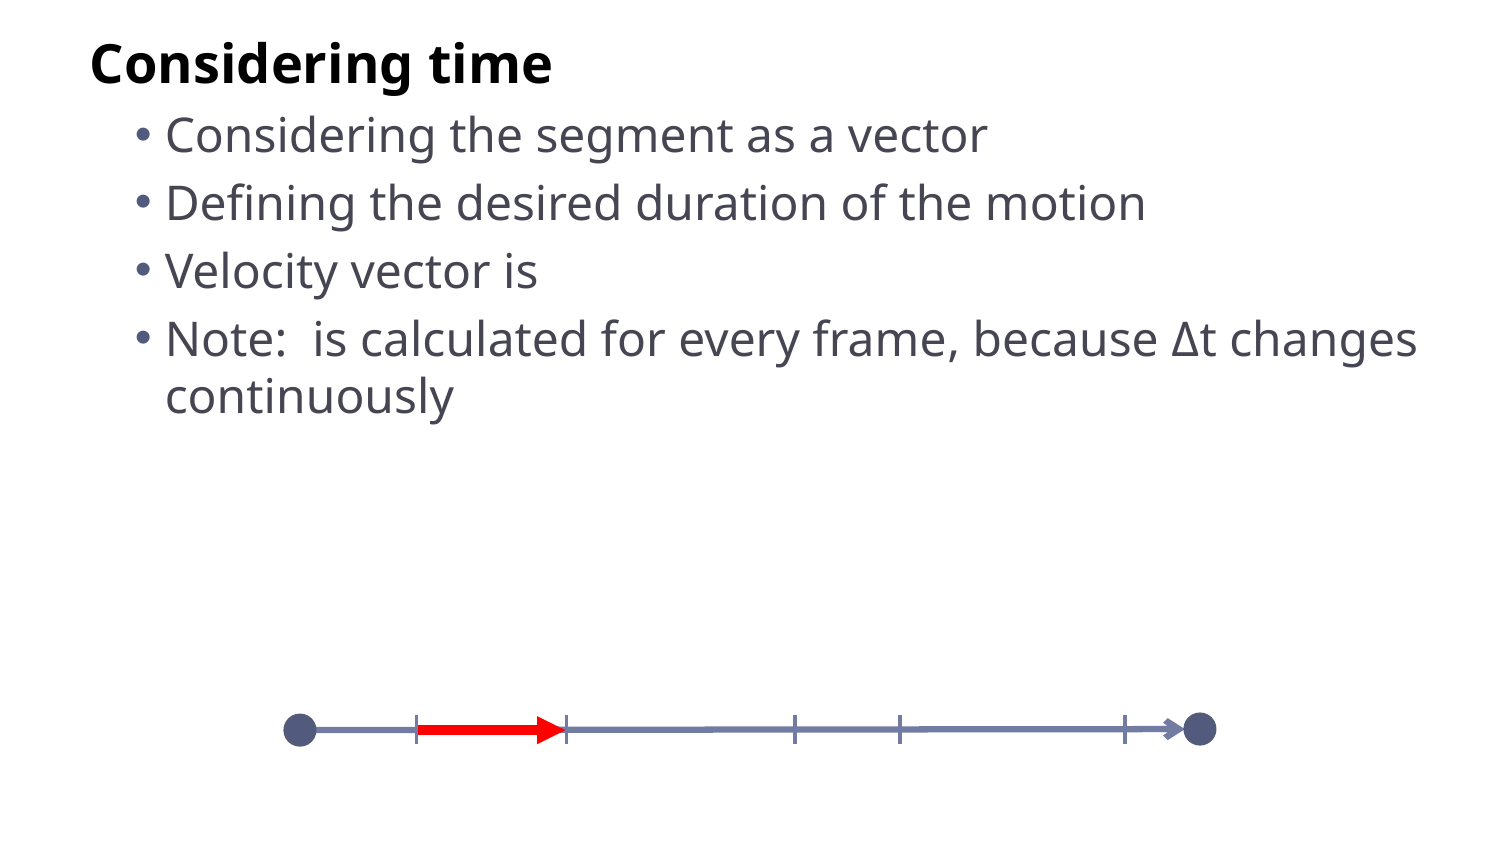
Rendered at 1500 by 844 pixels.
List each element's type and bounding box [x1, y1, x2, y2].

text_box [283, 713, 317, 747]
text_box [1183, 712, 1217, 746]
